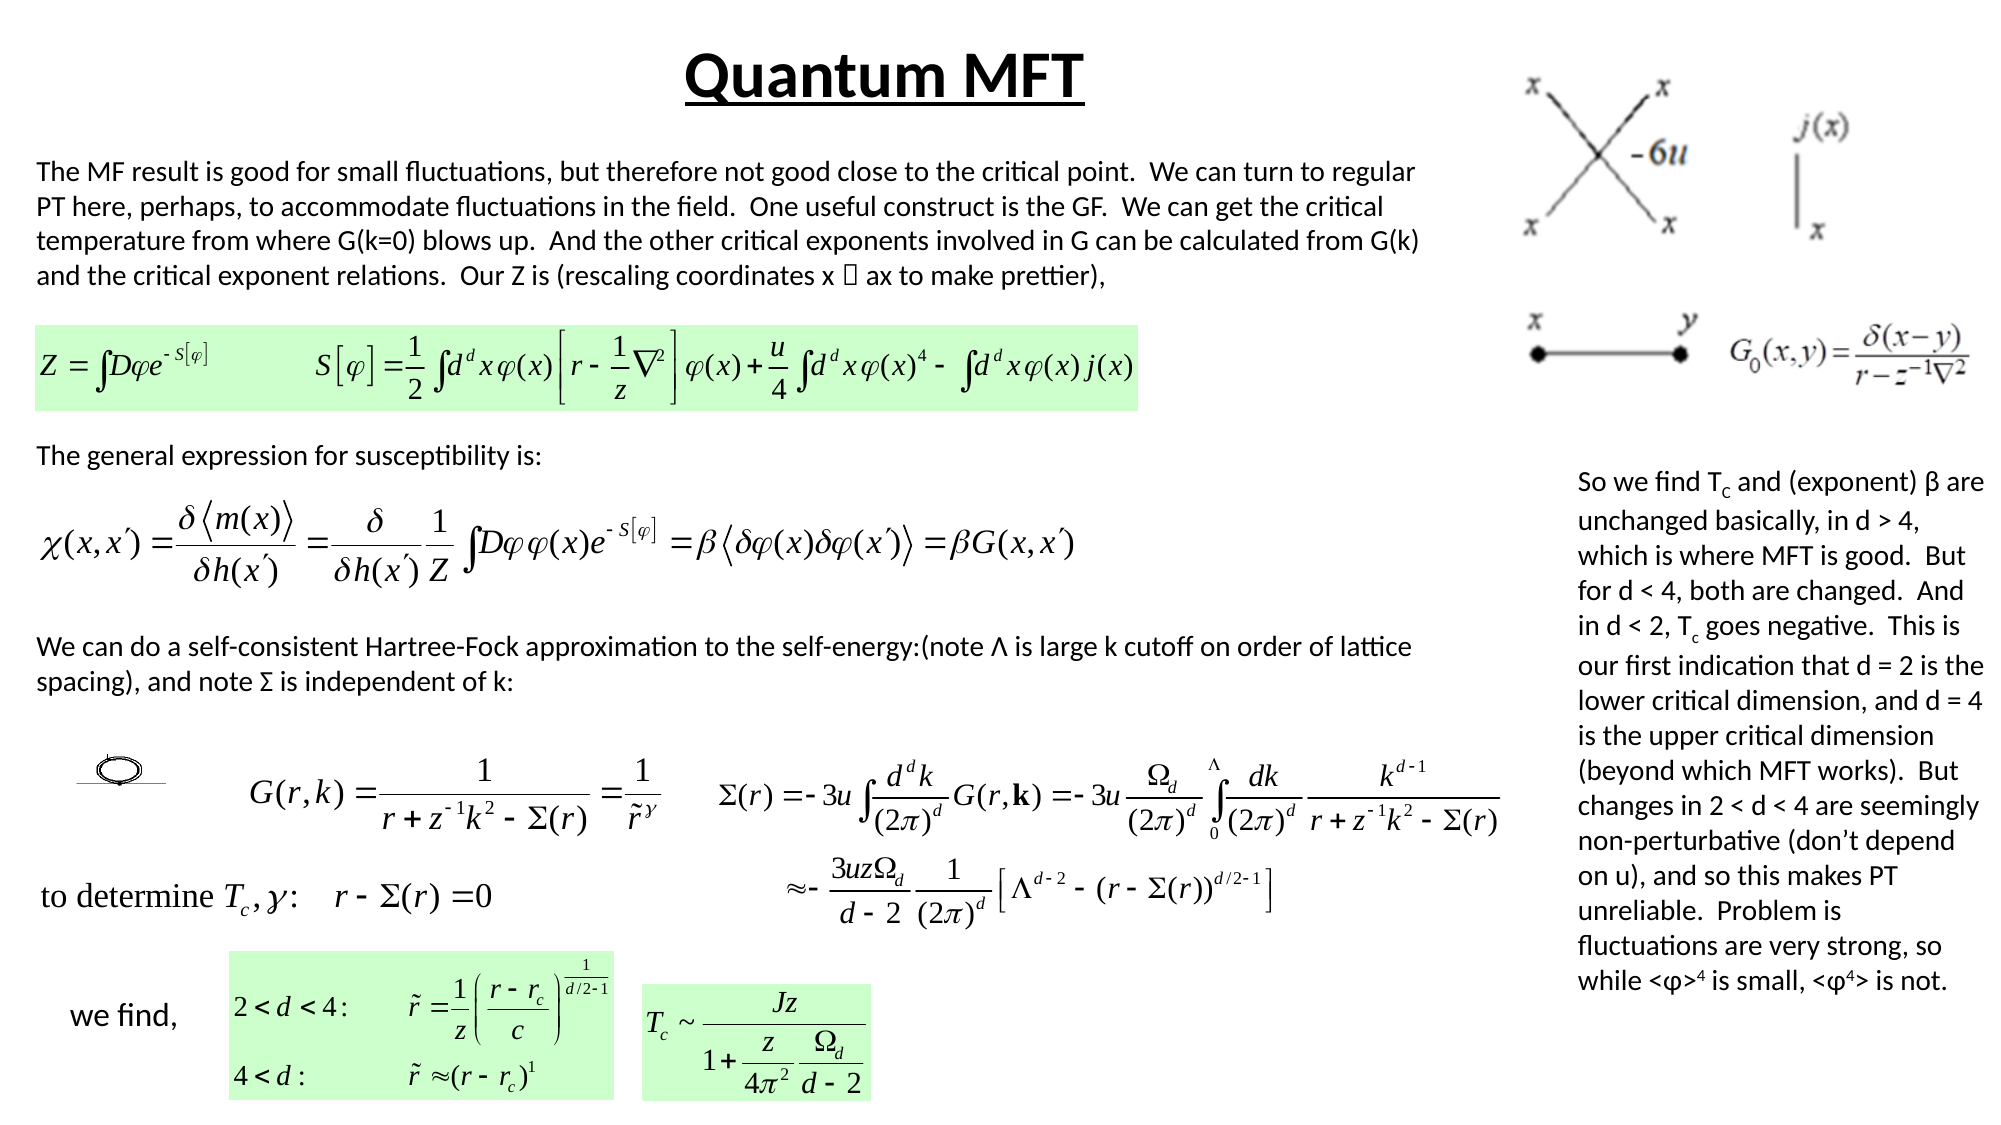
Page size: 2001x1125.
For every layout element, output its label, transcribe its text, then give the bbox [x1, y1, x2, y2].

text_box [34, 324, 1138, 412]
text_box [229, 950, 614, 1101]
picture [1493, 63, 1992, 401]
text_box we find, [55, 985, 205, 1041]
text_box Quantum MFT [670, 23, 1100, 118]
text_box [34, 494, 1080, 597]
text_box We can do a self-consistent Hartree-Fock approximation to the self-energy:(note Λ is large k cutoff on order of lattice spacing), and note Σ is independent of k: [21, 620, 1494, 705]
text_box So we find TC and (exponent) β are unchanged basically, in d > 4, which is where MFT is good. But for d < 4, both are changed. And in d < 2, Tc goes negative. This is our first indication that d = 2 is the lower critical dimension, and d = 4 is the upper critical dimension (beyond which MFT works). But changes in 2 < d < 4 are seemingly non-perturbative (don’t depend on u), and so this makes PT unreliable. Problem is fluctuations are very strong, so while <φ>4 is small, <φ4> is not. [1563, 454, 2000, 1004]
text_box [714, 749, 1506, 937]
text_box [34, 873, 499, 926]
text_box The general expression for susceptibility is: [21, 428, 585, 479]
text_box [34, 729, 227, 834]
text_box The MF result is good for small fluctuations, but therefore not good close to the critical point. We can turn to regular PT here, perhaps, to accommodate fluctuations in the field. One useful construct is the GF. We can get the critical temperature from where G(k=0) blows up. And the other critical exponents involved in G can be calculated from G(k) and the critical exponent relations. Our Z is (rescaling coordinates x  ax to make prettier), [21, 144, 1445, 299]
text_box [642, 983, 874, 1102]
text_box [244, 749, 669, 843]
